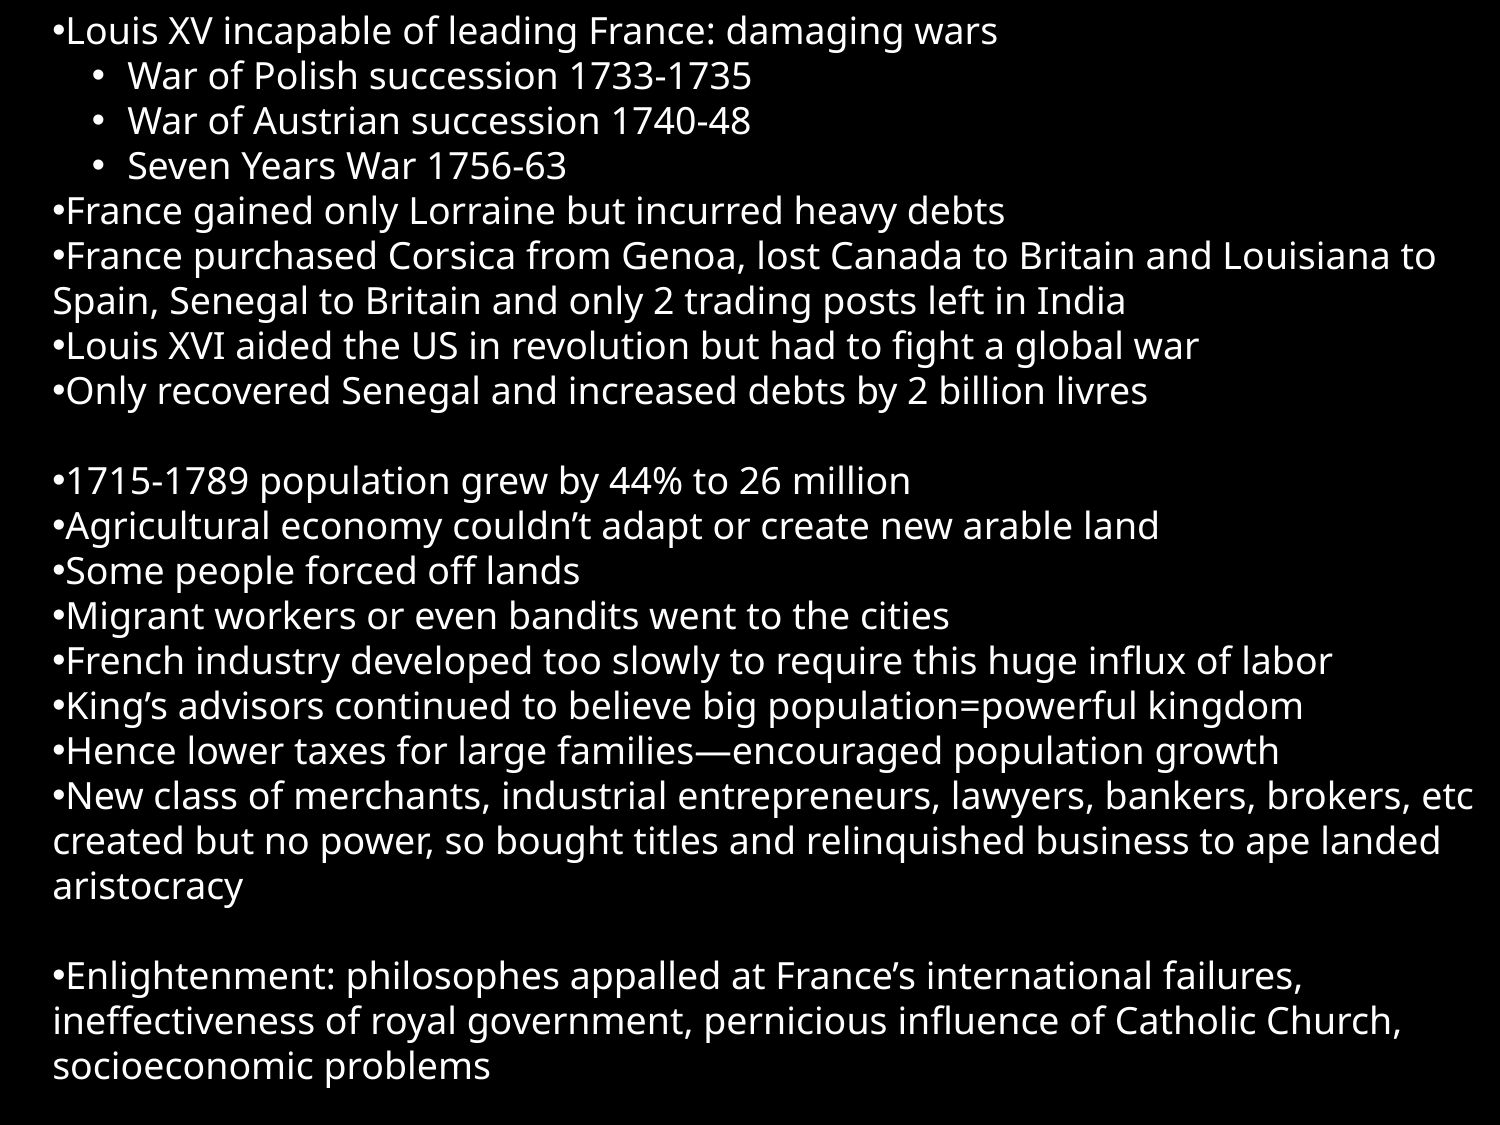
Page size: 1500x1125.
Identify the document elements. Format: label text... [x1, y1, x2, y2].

text_box Louis XV incapable of leading France: damaging wars War of Polish succession 1733-1735 War of Austrian succession 1740-48 Seven Years War 1756-63 France gained only Lorraine but incurred heavy debts France purchased Corsica from Genoa, lost Canada to Britain and Louisiana to Spain, Senegal to Britain and only 2 trading posts left in India Louis XVI aided the US in revolution but had to fight a global war Only recovered Senegal and increased debts by 2 billion livres 1715-1789 population grew by 44% to 26 million Agricultural economy couldn’t adapt or create new arable land Some people forced off lands Migrant workers or even bandits went to the cities French industry developed too slowly to require this huge influx of labor King’s advisors continued to believe big population=powerful kingdom Hence lower taxes for large families—encouraged population growth New class of merchants, industrial entrepreneurs, lawyers, bankers, brokers, etc created but no power, so bought titles and relinquished business to ape landed aristocracy Enlightenment: philosophes appalled at France’s international failures, ineffectiveness of royal government, pernicious influence of Catholic Church, socioeconomic problems [37, 0, 1500, 1125]
